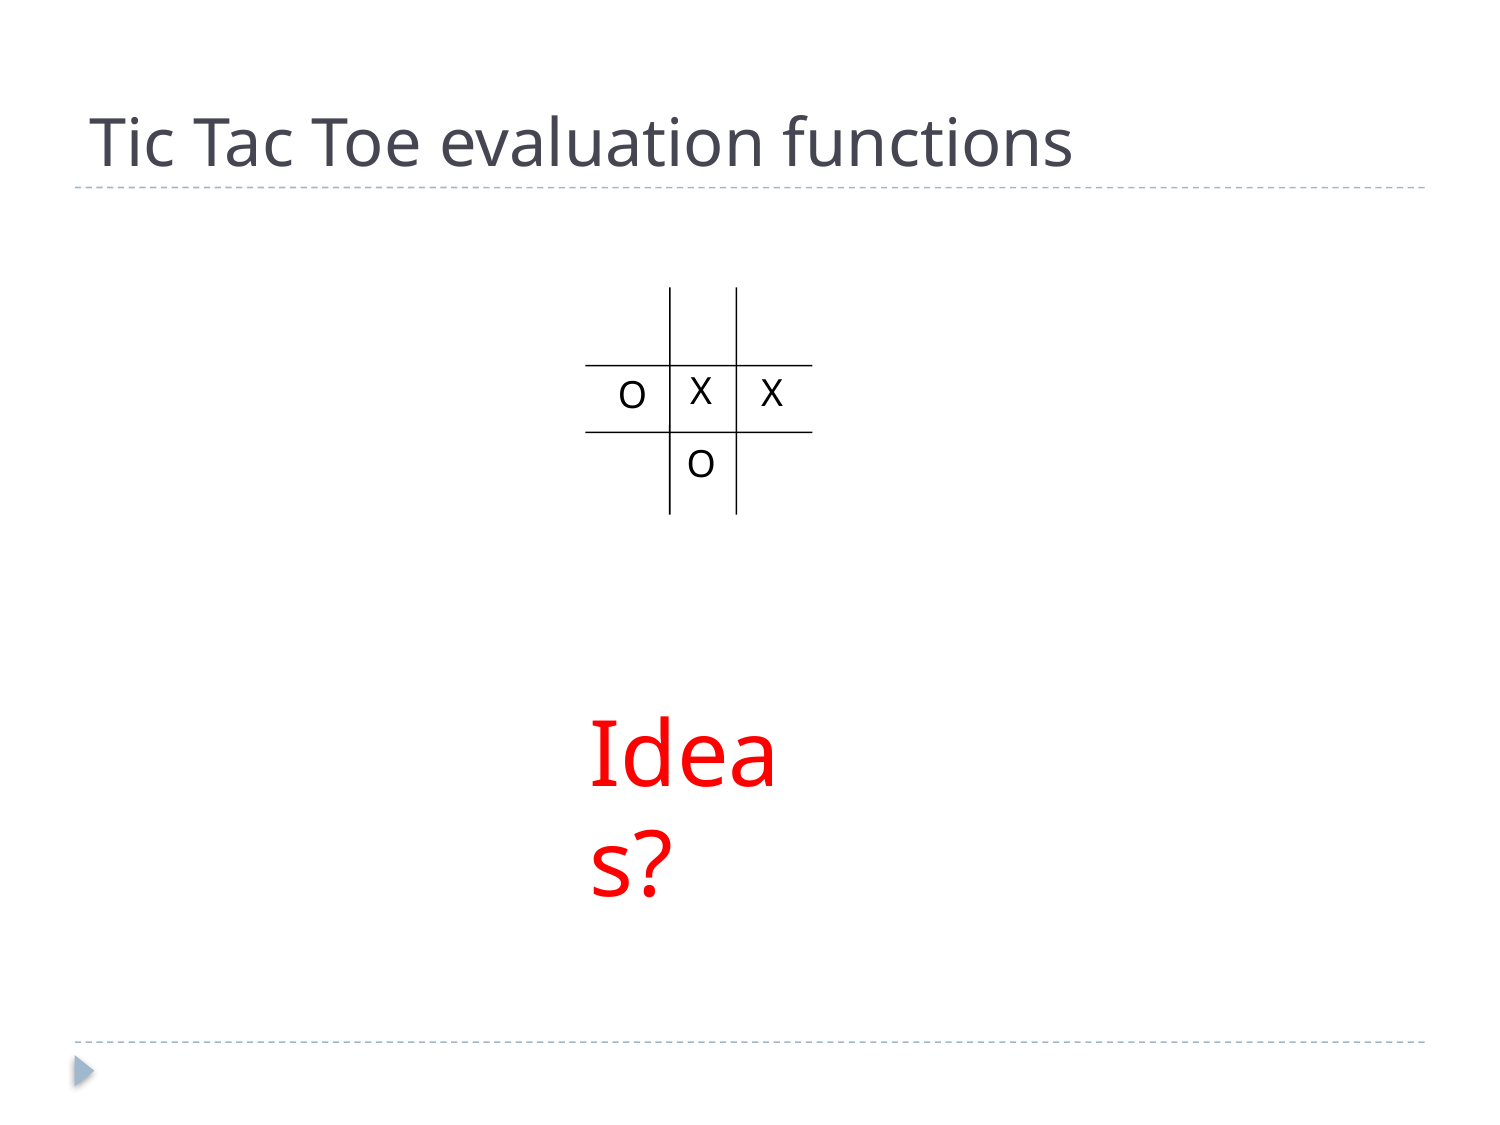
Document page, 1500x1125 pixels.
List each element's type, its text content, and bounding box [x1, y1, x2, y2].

title Tic Tac Toe evaluation functions [75, 24, 1425, 188]
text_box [585, 287, 813, 515]
text_box Ideas? [575, 687, 838, 923]
